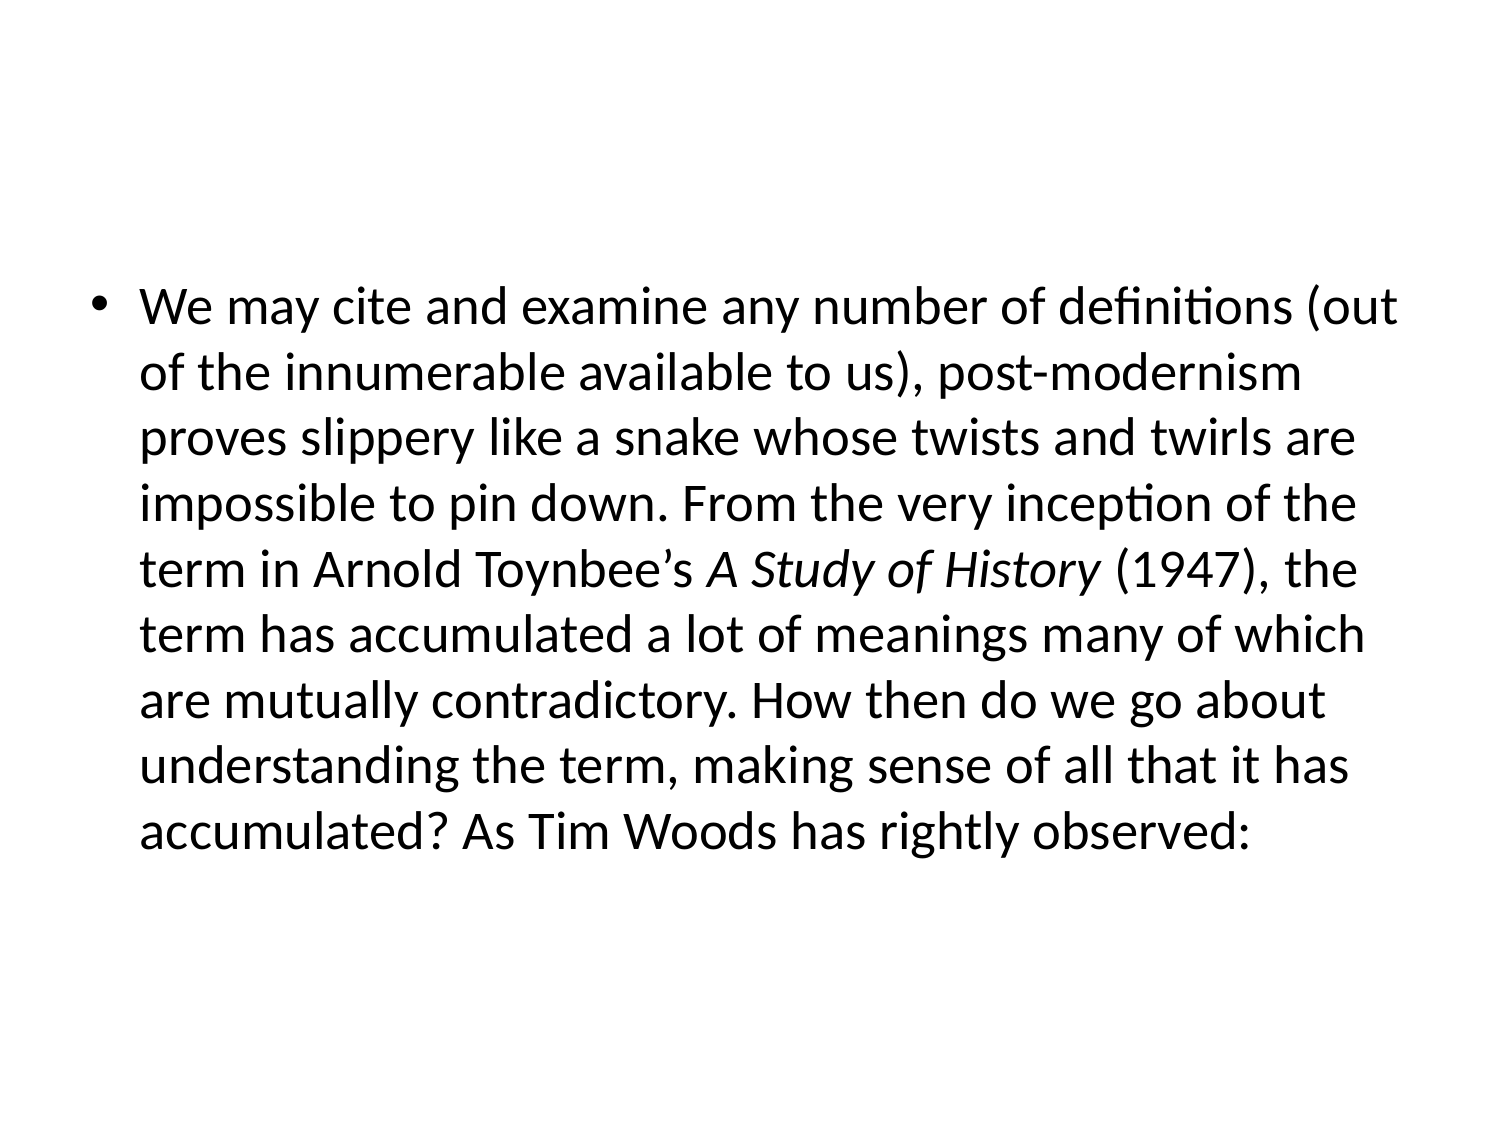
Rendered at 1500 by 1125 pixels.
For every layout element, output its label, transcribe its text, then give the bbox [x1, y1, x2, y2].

list We may cite and examine any number of definitions (out of the innumerable available to us), post-modernism proves slippery like a snake whose twists and twirls are impossible to pin down. From the very inception of the term in Arnold Toynbee’s A Study of History (1947), the term has accumulated a lot of meanings many of which are mutually contradictory. How then do we go about understanding the term, making sense of all that it has accumulated? As Tim Woods has rightly observed: [75, 262, 1425, 1005]
